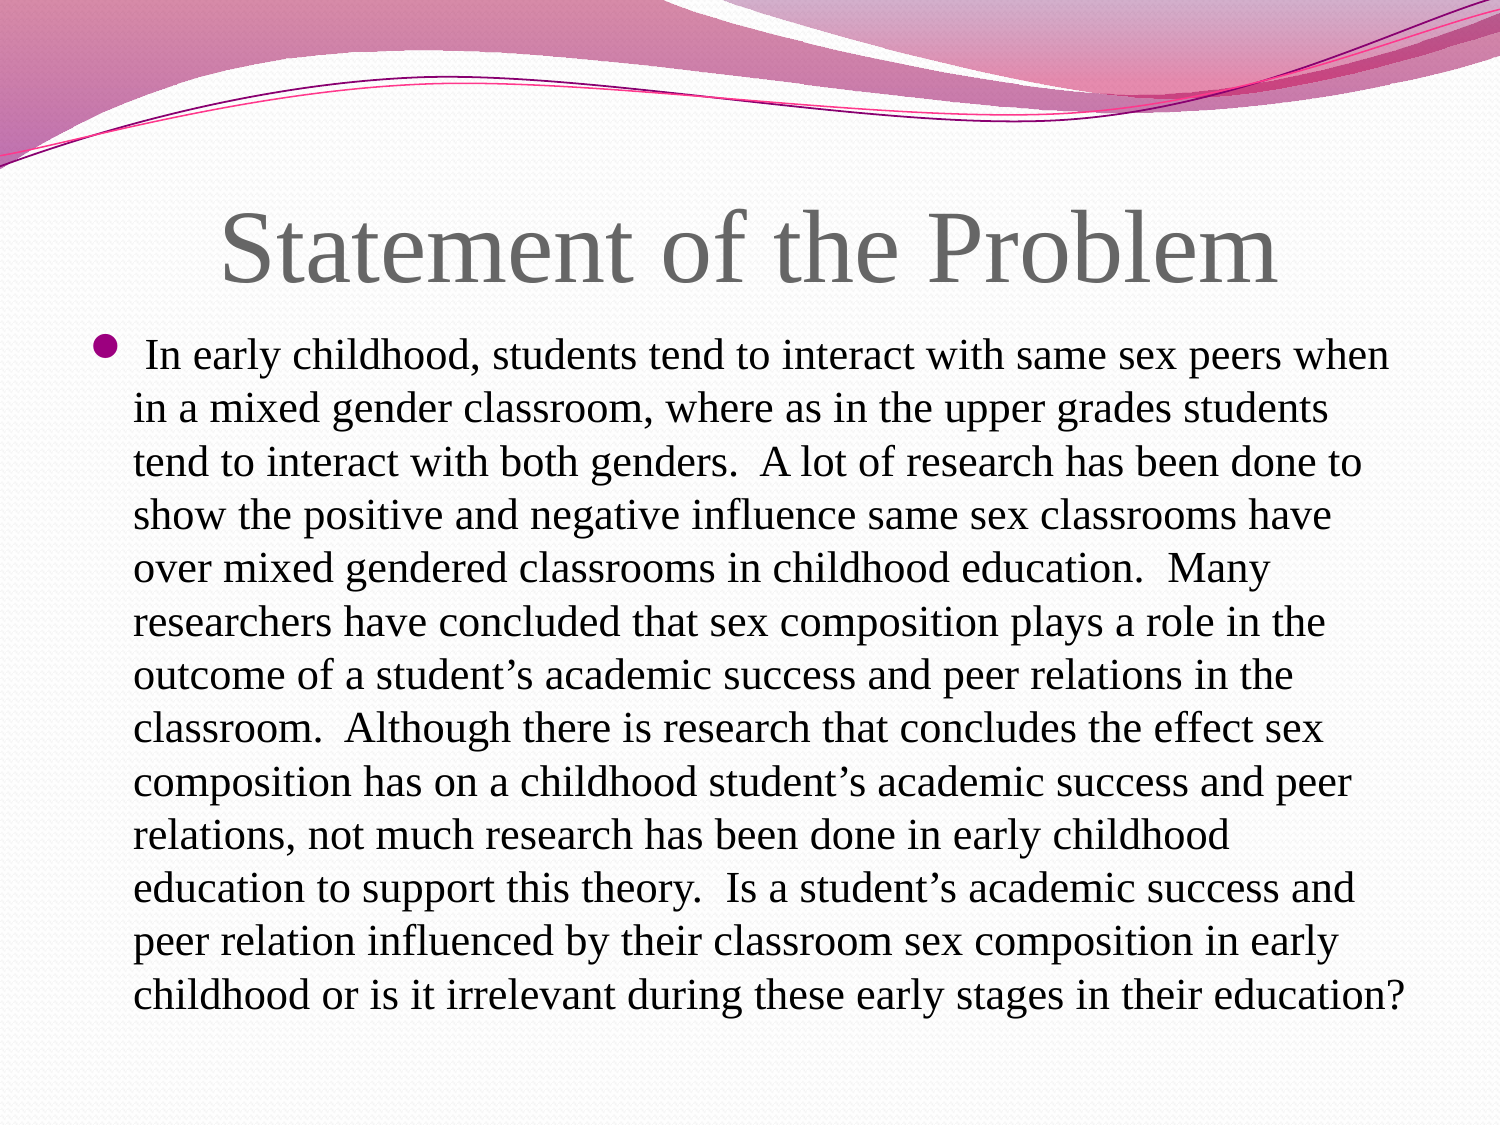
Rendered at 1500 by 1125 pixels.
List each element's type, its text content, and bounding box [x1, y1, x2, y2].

title Statement of the Problem [75, 115, 1425, 303]
list In early childhood, students tend to interact with same sex peers when in a mixed gender classroom, where as in the upper grades students tend to interact with both genders. A lot of research has been done to show the positive and negative influence same sex classrooms have over mixed gendered classrooms in childhood education. Many researchers have concluded that sex composition plays a role in the outcome of a student’s academic success and peer relations in the classroom. Although there is research that concludes the effect sex composition has on a childhood student’s academic success and peer relations, not much research has been done in early childhood education to support this theory. Is a student’s academic success and peer relation influenced by their classroom sex composition in early childhood or is it irrelevant during these early stages in their education? [75, 317, 1425, 1038]
